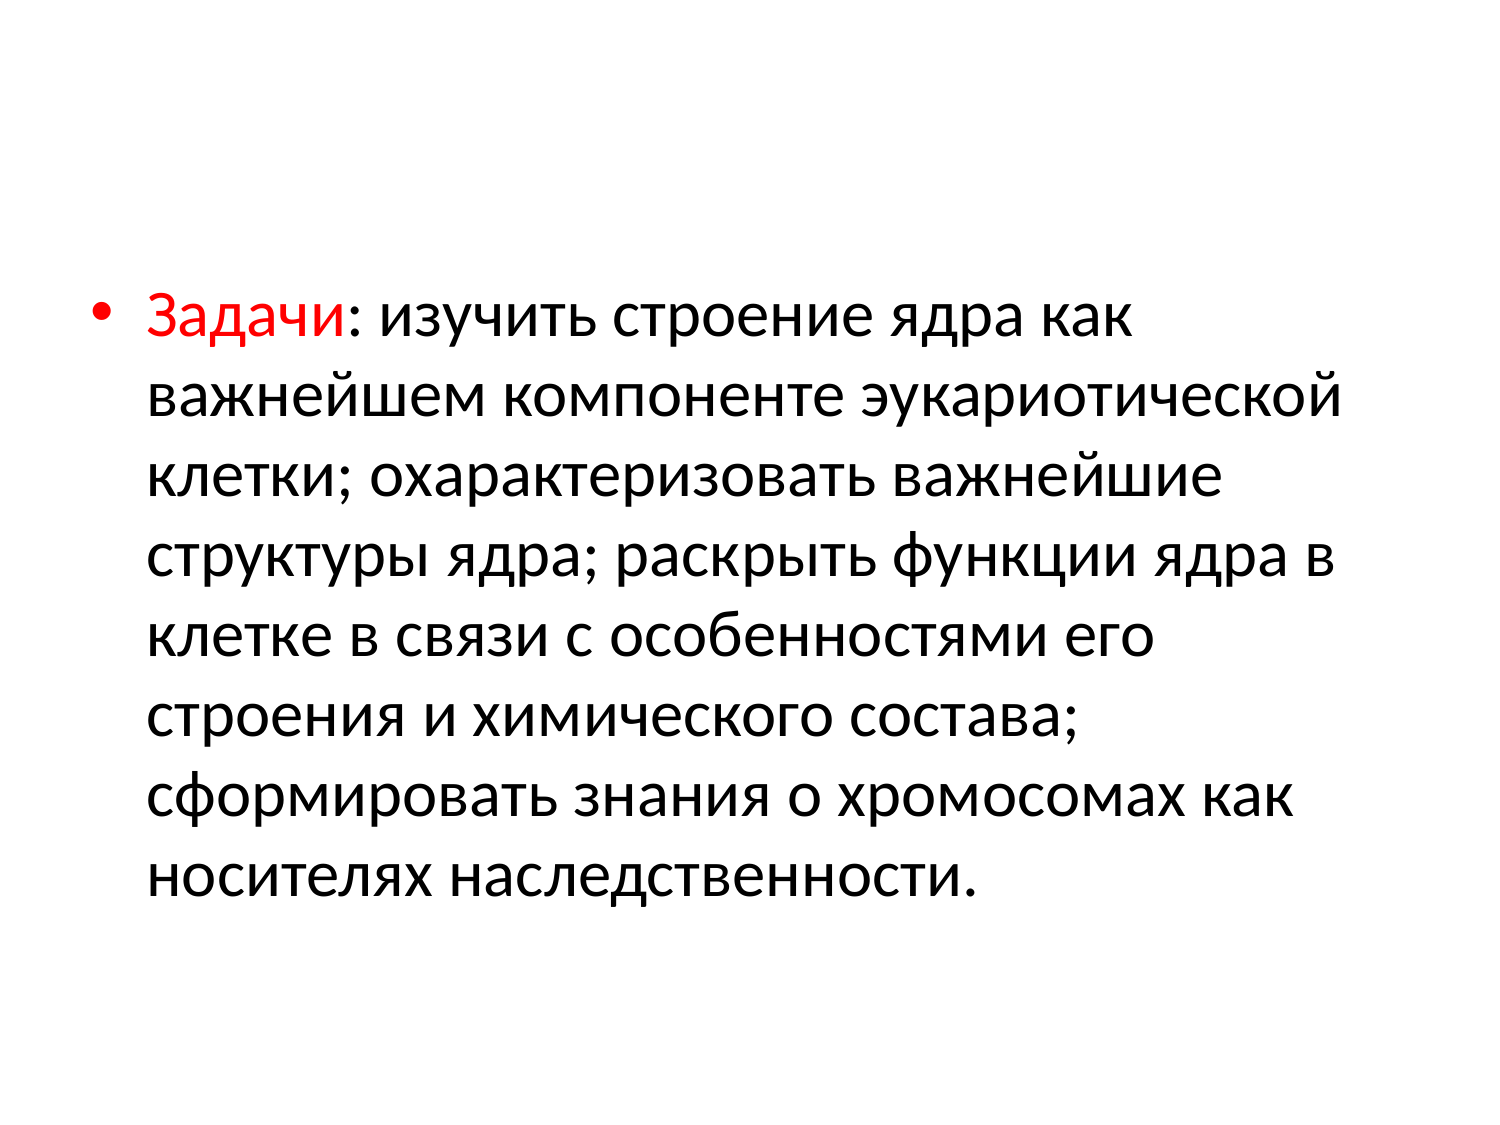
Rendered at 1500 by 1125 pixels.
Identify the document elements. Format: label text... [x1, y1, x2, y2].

list Задачи: изучить строение ядра как важнейшем компоненте эукариотической клетки; охарактеризовать важнейшие структуры ядра; раскрыть функции ядра в клетке в связи с особенностями его строения и химического состава; сформировать знания о хромосомах как носителях наследственности. [75, 262, 1425, 1005]
